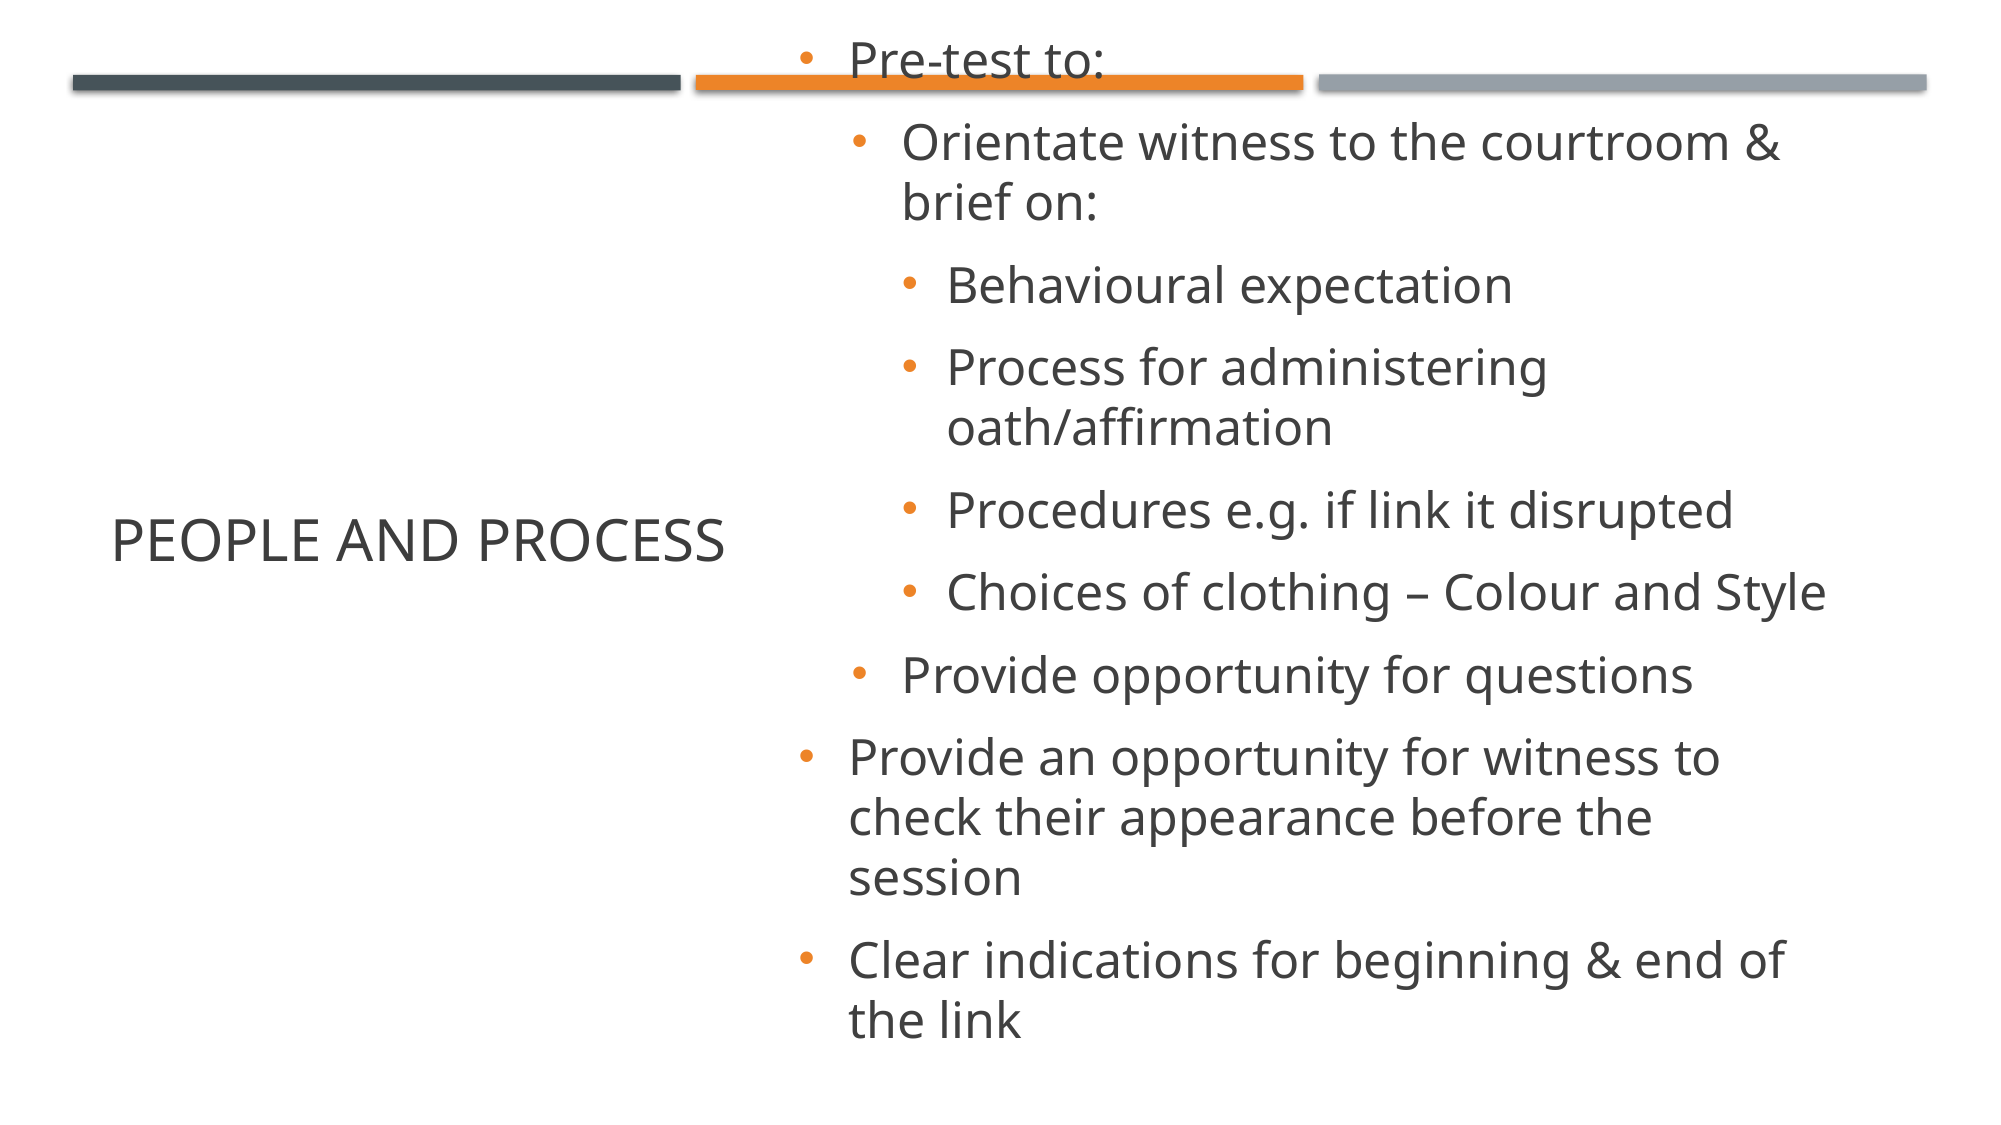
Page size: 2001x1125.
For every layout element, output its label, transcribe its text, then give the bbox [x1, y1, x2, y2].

title PEOPLE AND PROCESS [95, 115, 764, 962]
list Pre-test to: Orientate witness to the courtroom & brief on: Behavioural expectation Process for administering oath/affirmation Procedures e.g. if link it disrupted Choices of clothing – Colour and Style Provide opportunity for questions Provide an opportunity for witness to check their appearance before the session Clear indications for beginning & end of the link [783, 115, 1848, 962]
